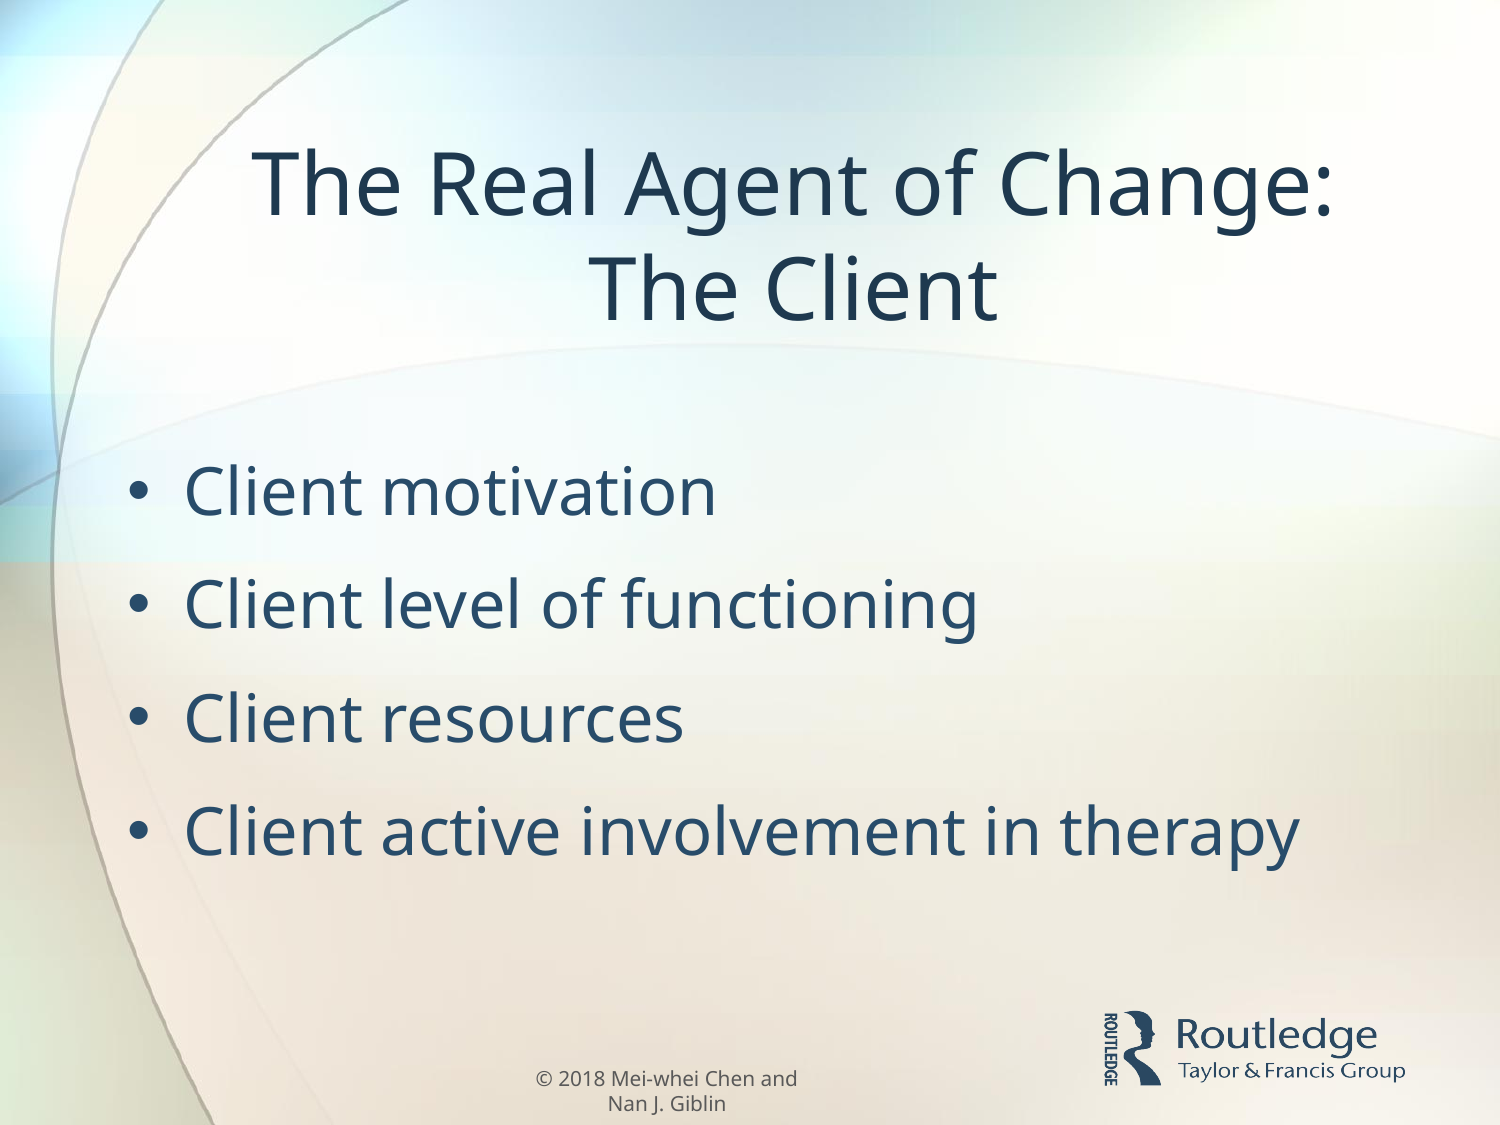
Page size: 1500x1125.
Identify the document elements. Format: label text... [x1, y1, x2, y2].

picture [0, 0, 1500, 1125]
list Client motivation Client level of functioning Client resources Client active involvement in therapy [112, 421, 1400, 1050]
title The Real Agent of Change: The Client [187, 142, 1400, 325]
